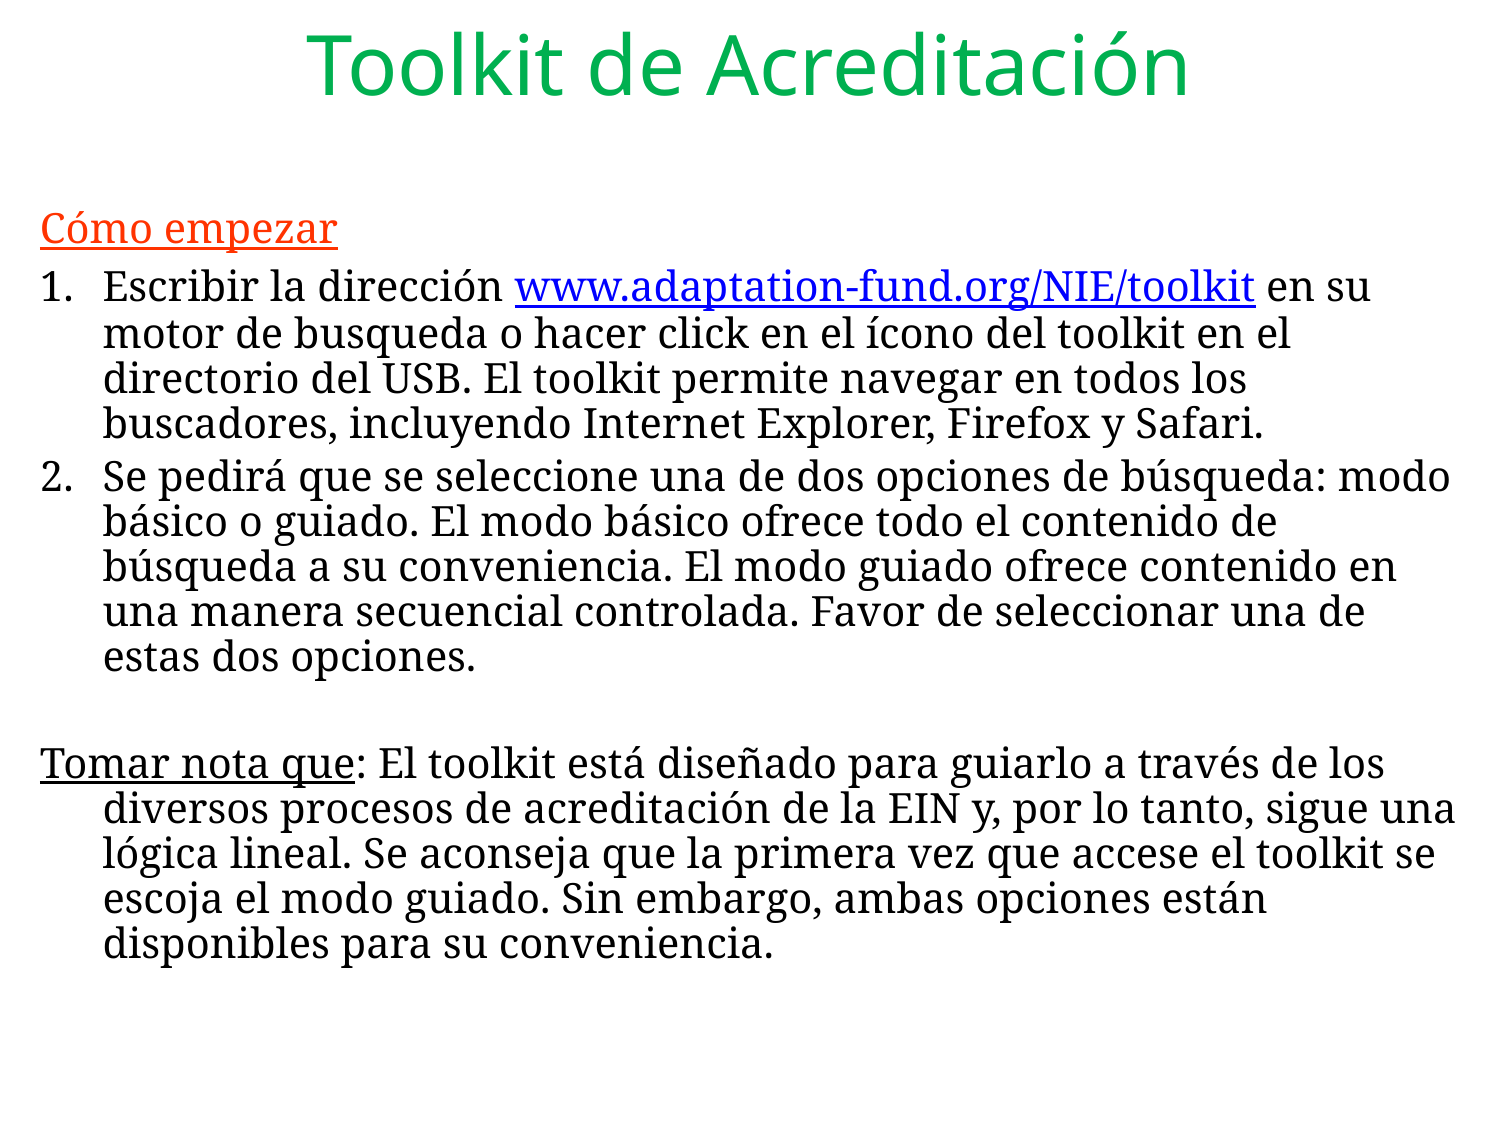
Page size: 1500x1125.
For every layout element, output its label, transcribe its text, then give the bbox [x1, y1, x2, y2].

list Cómo empezar Escribir la dirección www.adaptation-fund.org/NIE/toolkit en su motor de busqueda o hacer click en el ícono del toolkit en el directorio del USB. El toolkit permite navegar en todos los buscadores, incluyendo Internet Explorer, Firefox y Safari. Se pedirá que se seleccione una de dos opciones de búsqueda: modo básico o guiado. El modo básico ofrece todo el contenido de búsqueda a su conveniencia. El modo guiado ofrece contenido en una manera secuencial controlada. Favor de seleccionar una de estas dos opciones. Tomar nota que: El toolkit está diseñado para guiarlo a través de los diversos procesos de acreditación de la EIN y, por lo tanto, sigue una lógica lineal. Se aconseja que la primera vez que accese el toolkit se escoja el modo guiado. Sin embargo, ambas opciones están disponibles para su conveniencia. [24, 200, 1475, 1025]
title Toolkit de Acreditación [75, 0, 1425, 200]
